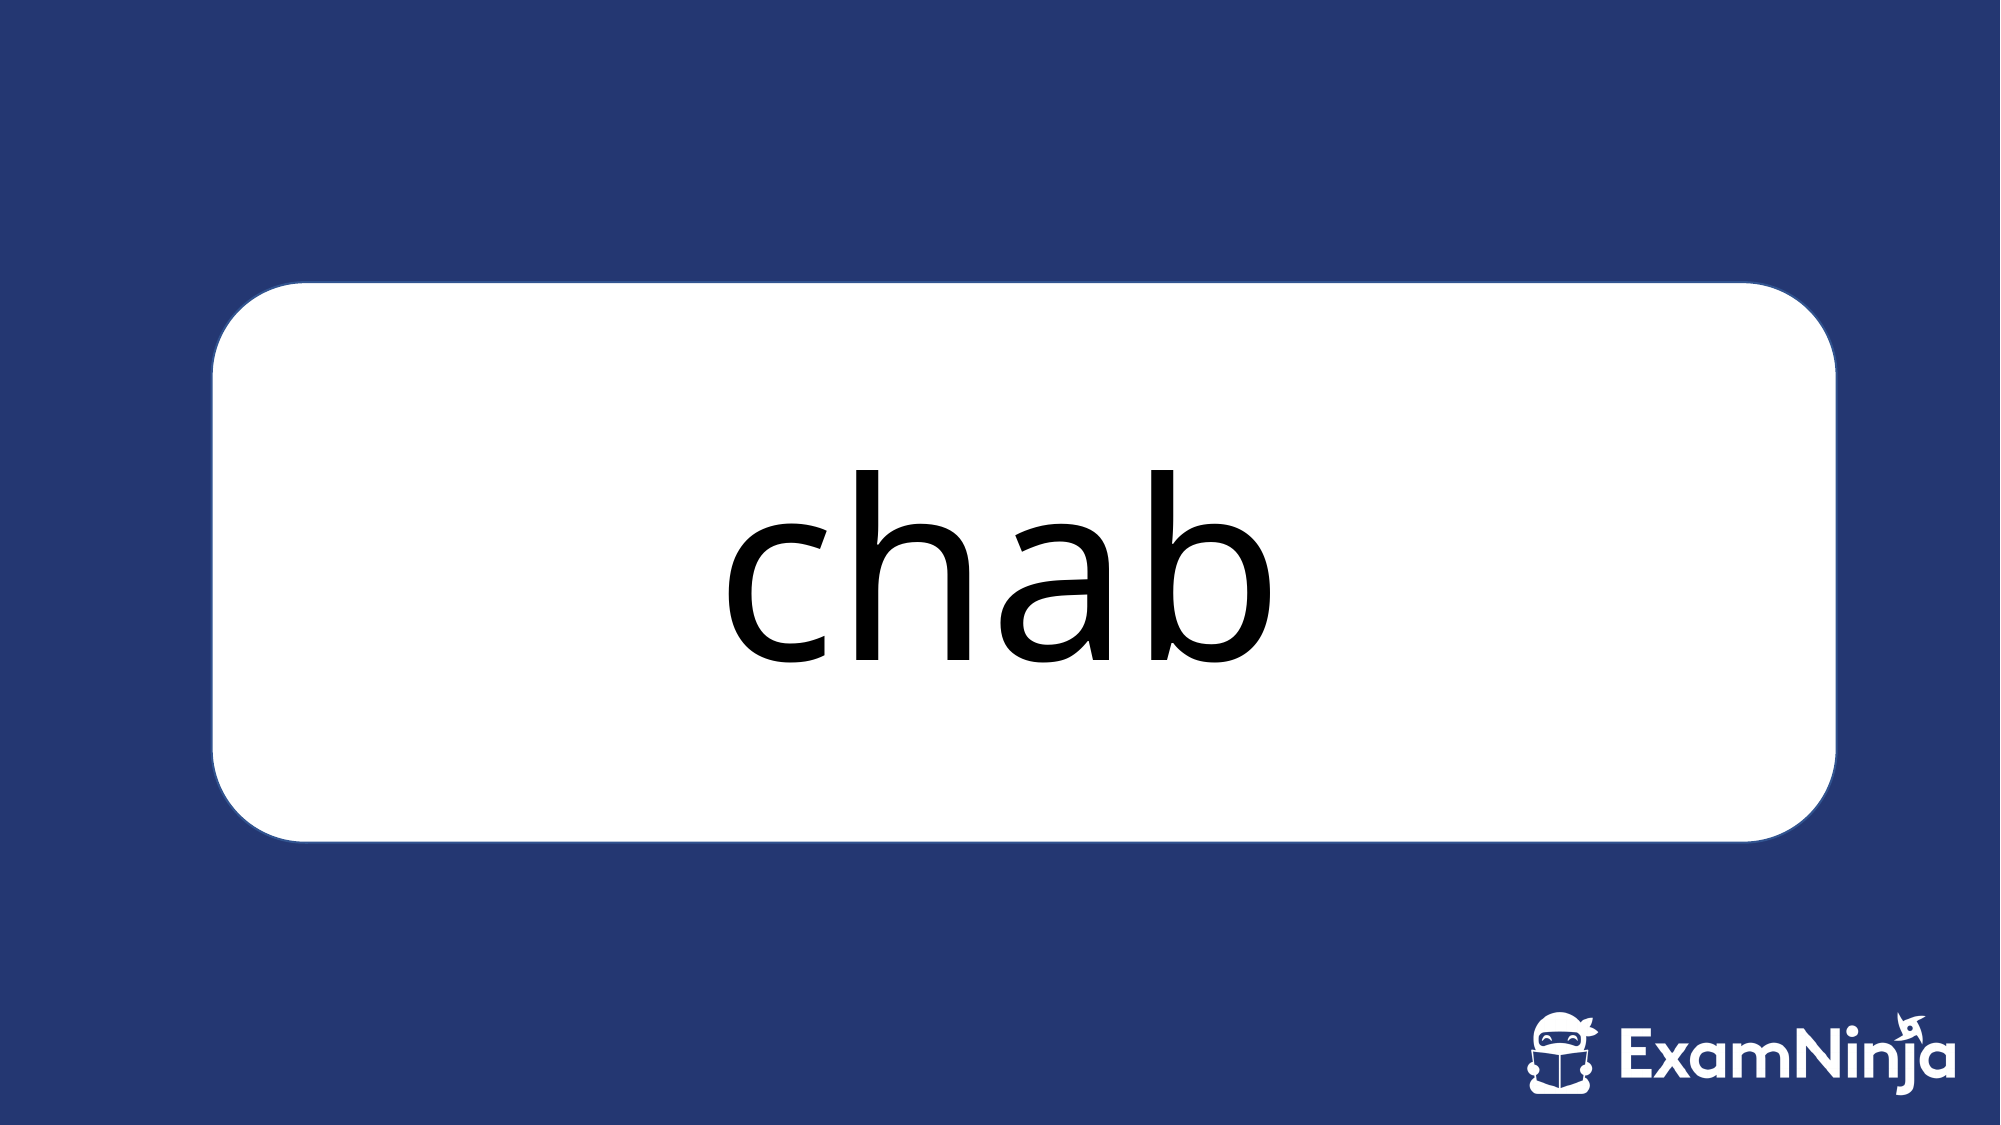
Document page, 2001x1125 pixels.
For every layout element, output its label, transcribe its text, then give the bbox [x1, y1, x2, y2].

text_box chab [143, 403, 1857, 719]
text_box [210, 281, 1838, 403]
picture [1501, 1003, 1979, 1102]
text_box [210, 719, 1838, 844]
